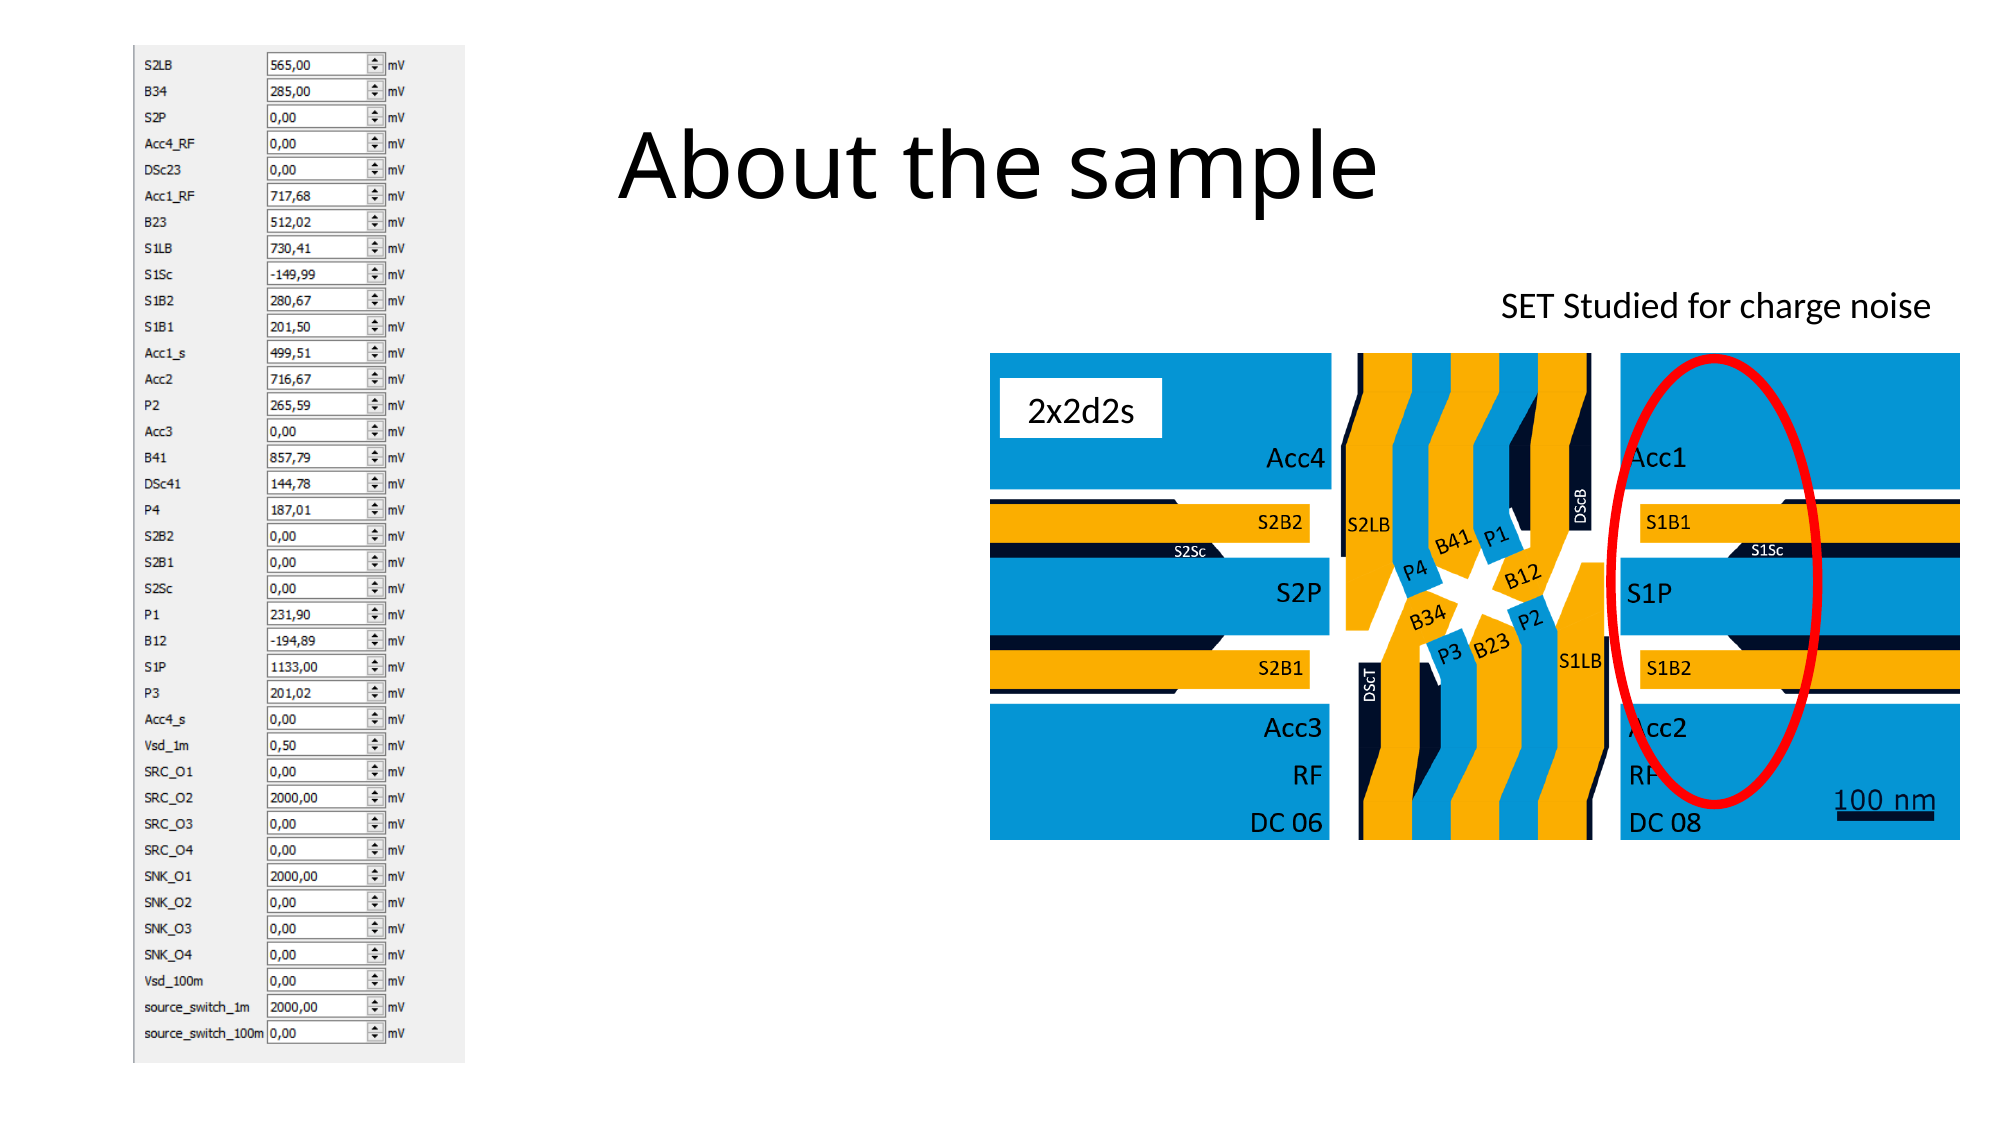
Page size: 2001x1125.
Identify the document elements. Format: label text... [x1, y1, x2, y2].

title About the sample [465, 59, 1863, 278]
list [983, 347, 1967, 846]
text_box SET Studied for charge noise [1486, 273, 2000, 334]
picture [125, 45, 465, 1063]
